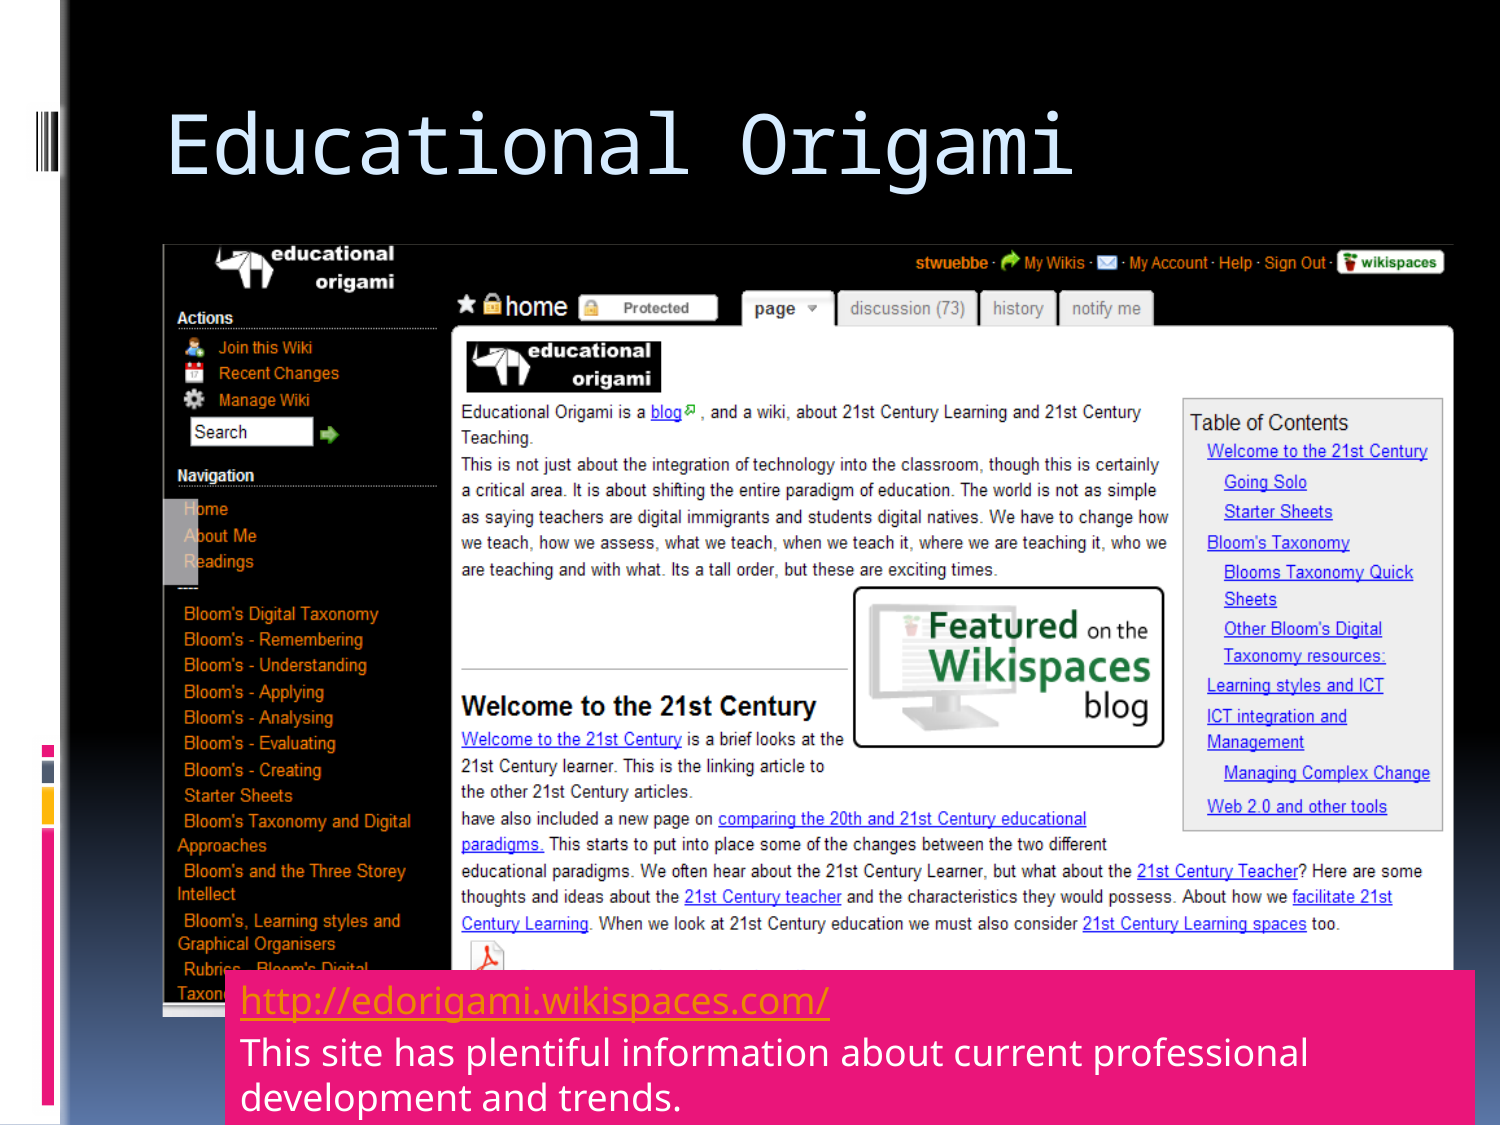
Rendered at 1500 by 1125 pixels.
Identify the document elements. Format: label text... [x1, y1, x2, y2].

text_box http://edorigami.wikispaces.com/ This site has plentiful information about current professional development and trends. [225, 970, 1475, 1125]
picture [162, 243, 1455, 1018]
title Educational Origami [150, 83, 1425, 234]
